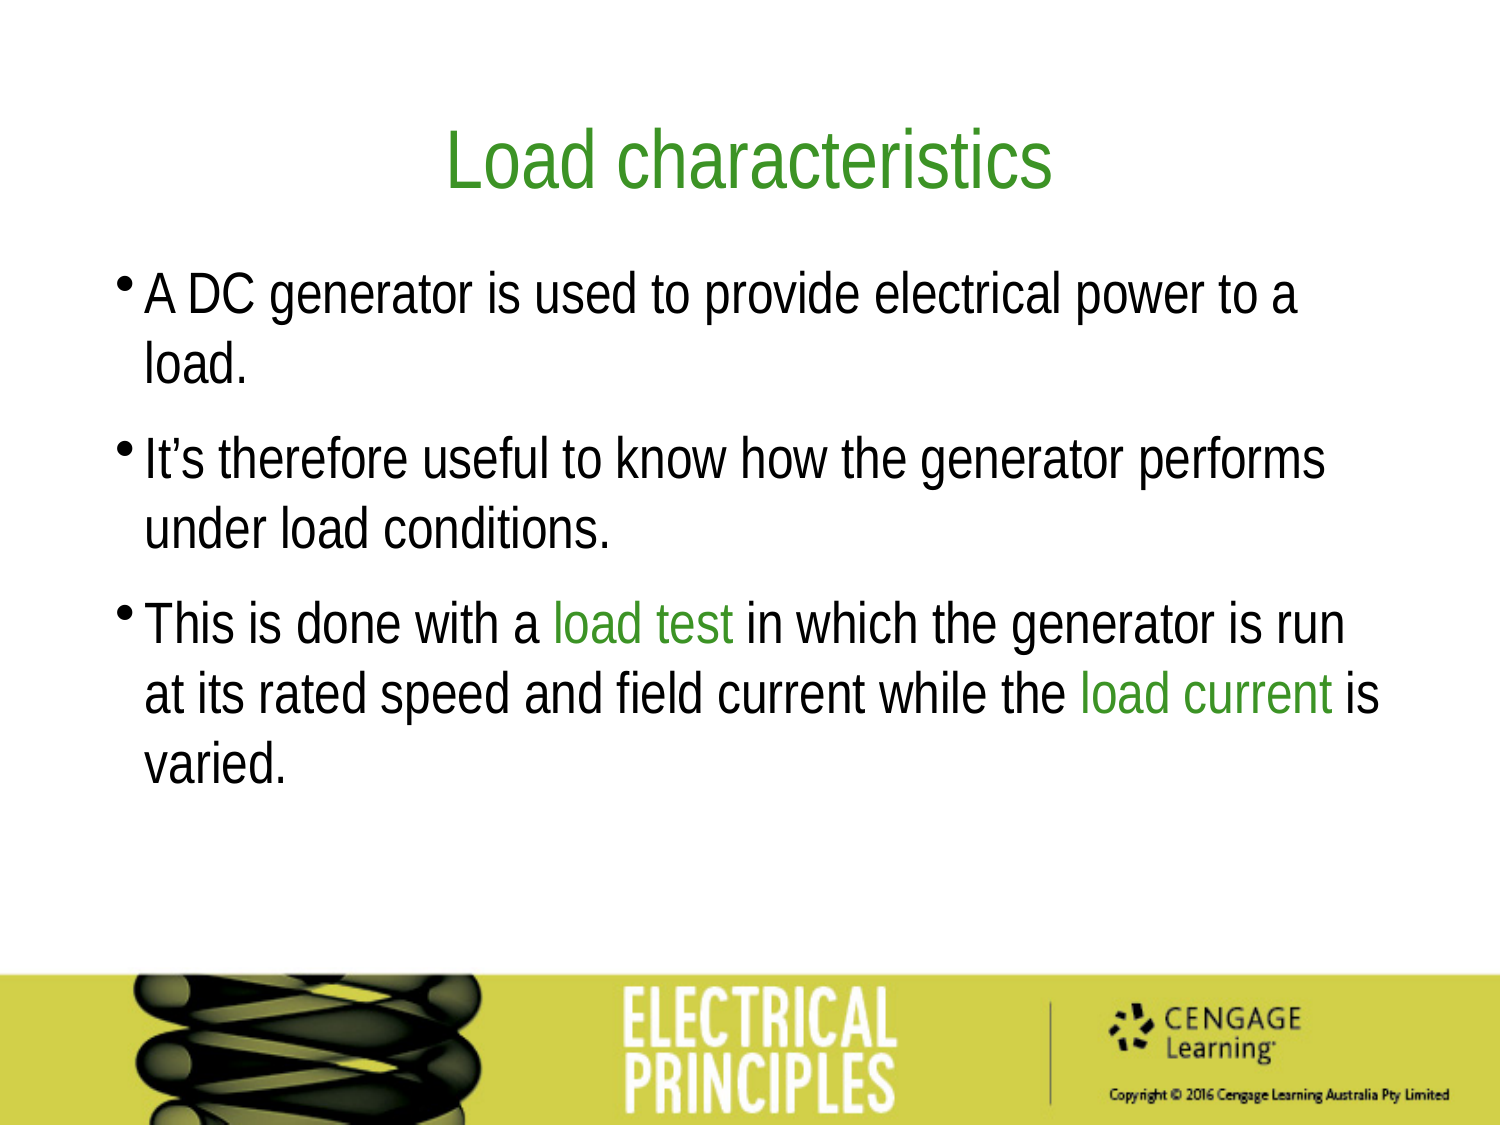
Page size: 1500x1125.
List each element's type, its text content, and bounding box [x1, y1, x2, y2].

picture [0, 207, 1500, 1125]
text_box A DC generator is used to provide electrical power to a load. It’s therefore useful to know how the generator performs under load conditions. This is done with a load test in which the generator is run at its rated speed and field current while the load current is varied. [100, 247, 1400, 803]
title Load characteristics [0, 0, 1500, 207]
